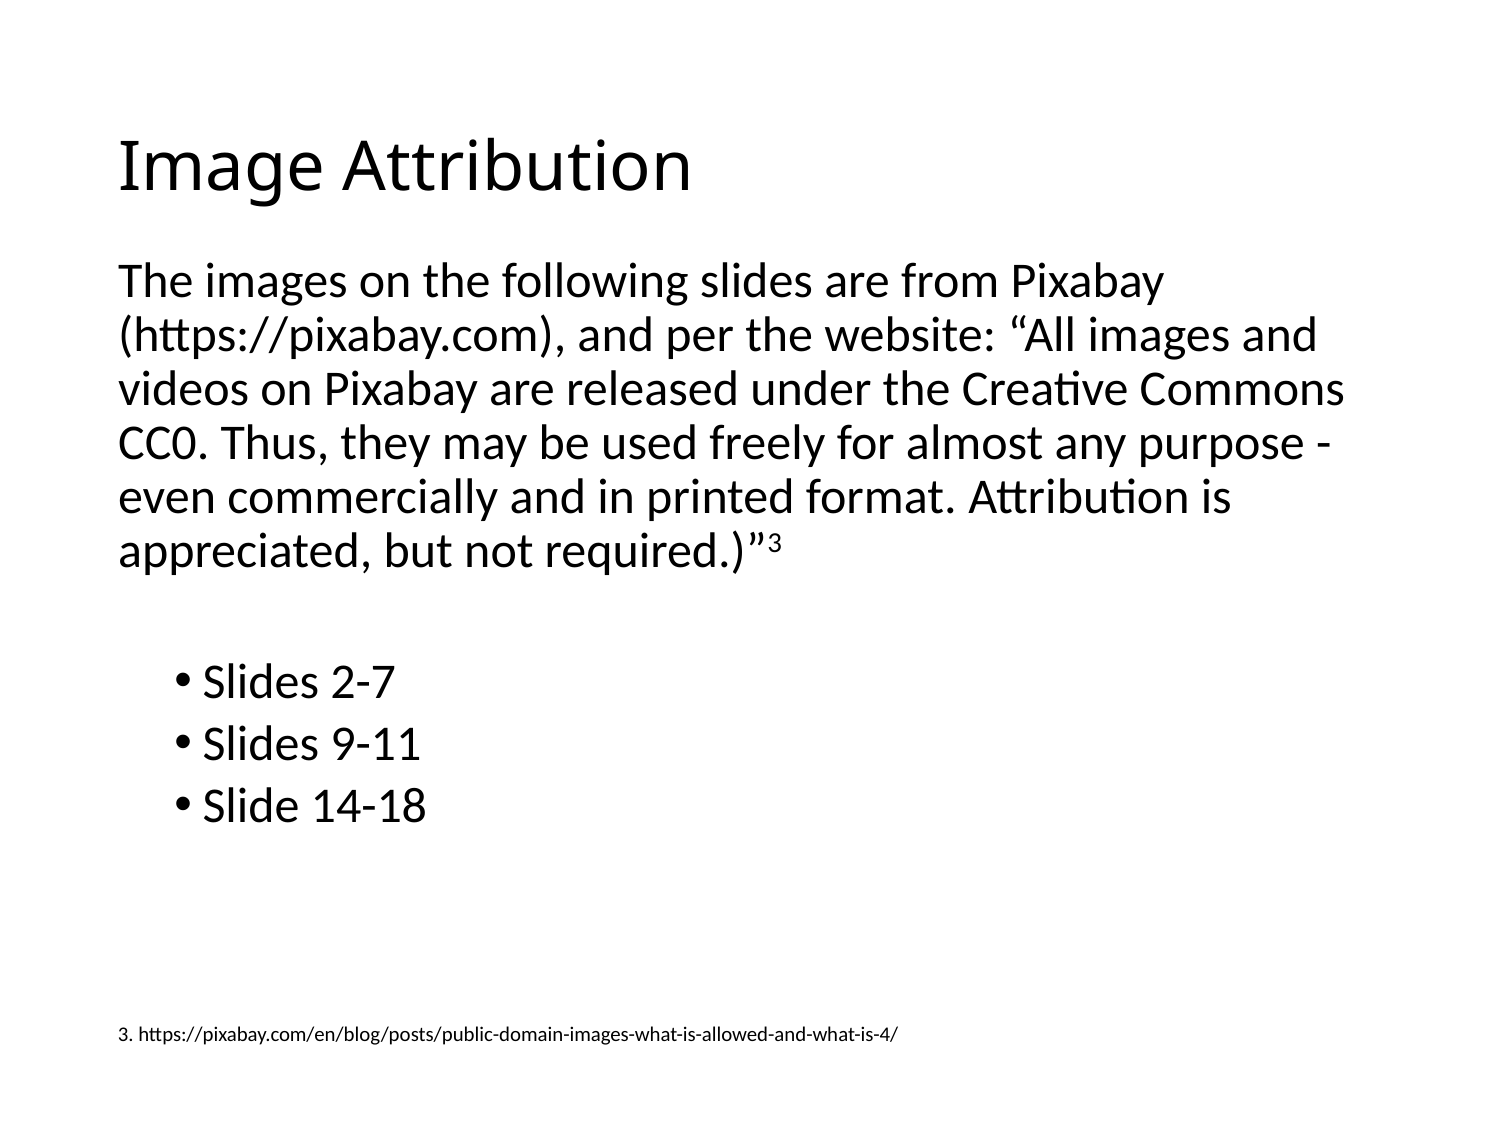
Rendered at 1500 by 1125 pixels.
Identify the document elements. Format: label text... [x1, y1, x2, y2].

title Image Attribution [102, 59, 1398, 246]
list The images on the following slides are from Pixabay (https://pixabay.com), and per the website: “All images and videos on Pixabay are released under the Creative Commons CC0. Thus, they may be used freely for almost any purpose - even commercially and in printed format. Attribution is appreciated, but not required.)”3 Slides 2-7 Slides 9-11 Slide 14-18 [102, 246, 1398, 1014]
text_box 3. https://pixabay.com/en/blog/posts/public-domain-images-what-is-allowed-and-what-is-4/ [103, 1013, 1280, 1053]
